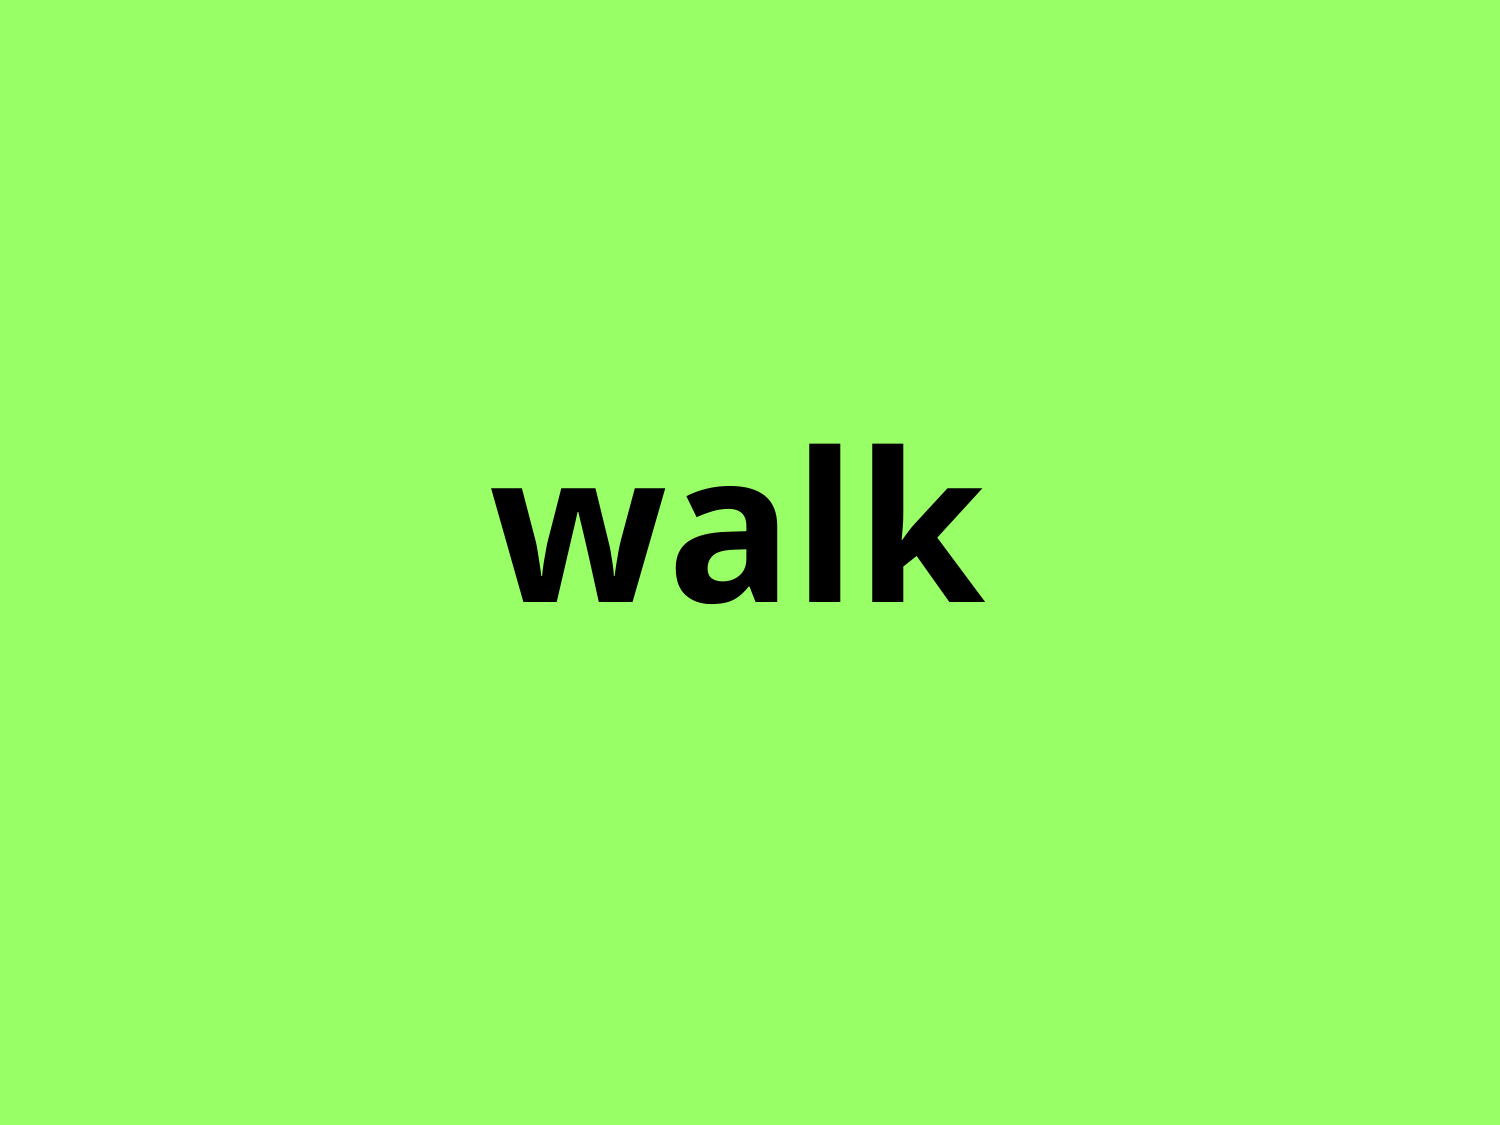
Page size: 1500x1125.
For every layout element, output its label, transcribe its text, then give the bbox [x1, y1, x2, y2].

title walk [99, 424, 1376, 613]
